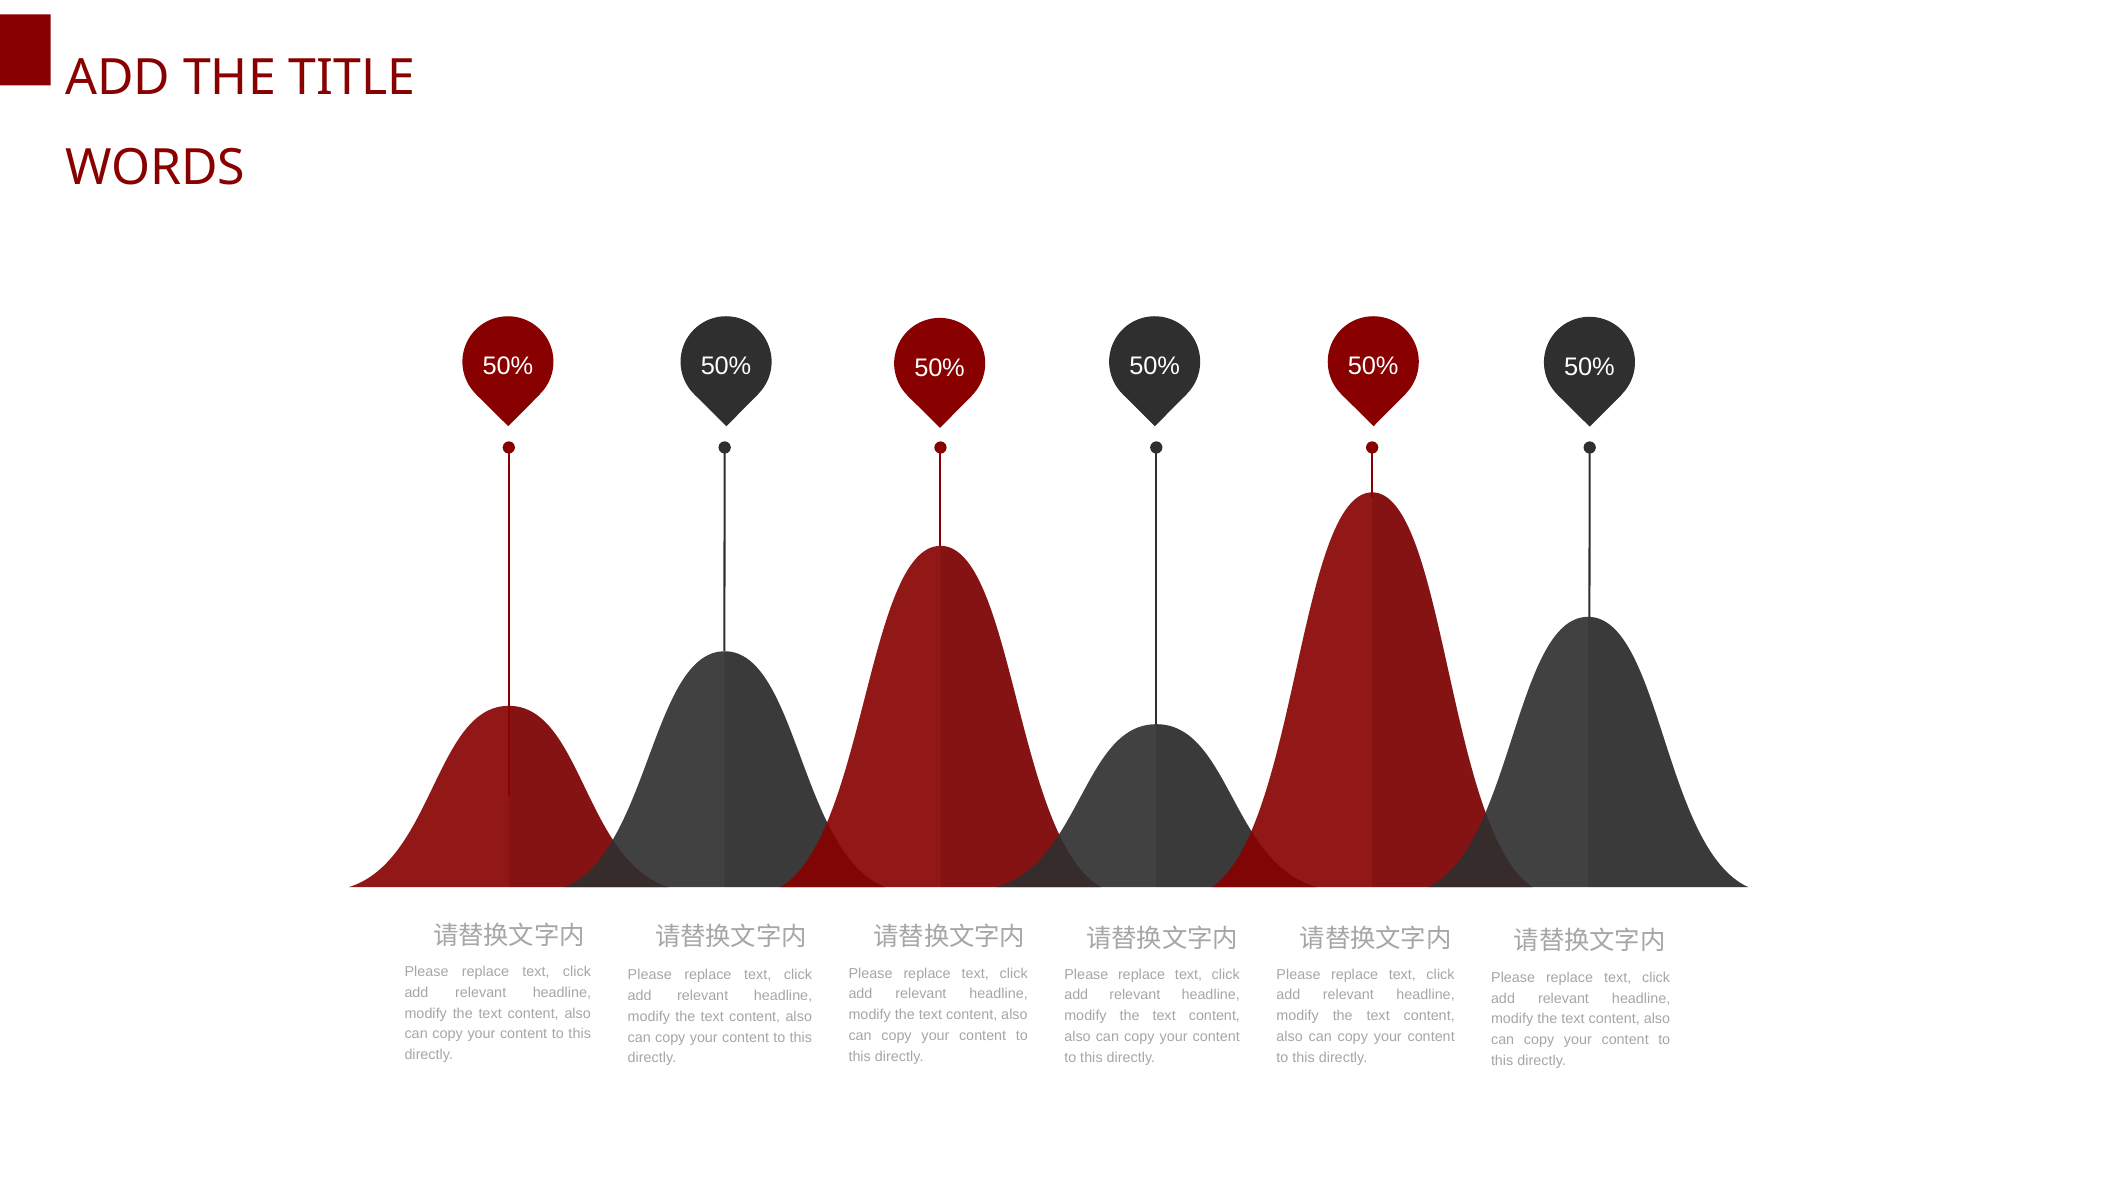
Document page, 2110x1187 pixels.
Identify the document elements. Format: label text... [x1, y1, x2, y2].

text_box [848, 914, 1029, 1064]
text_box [1276, 916, 1456, 1065]
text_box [1491, 917, 1671, 1068]
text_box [680, 316, 772, 427]
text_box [1109, 316, 1201, 427]
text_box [1427, 616, 1749, 888]
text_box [564, 651, 780, 888]
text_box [348, 705, 564, 888]
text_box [894, 317, 986, 428]
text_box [780, 545, 1101, 888]
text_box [462, 316, 554, 427]
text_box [1327, 316, 1419, 427]
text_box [404, 912, 592, 1062]
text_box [1064, 916, 1241, 1065]
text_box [996, 724, 1211, 888]
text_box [1211, 492, 1533, 888]
text_box ADD THE TITLE WORDS [50, 7, 583, 202]
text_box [1543, 316, 1635, 427]
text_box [627, 914, 813, 1066]
